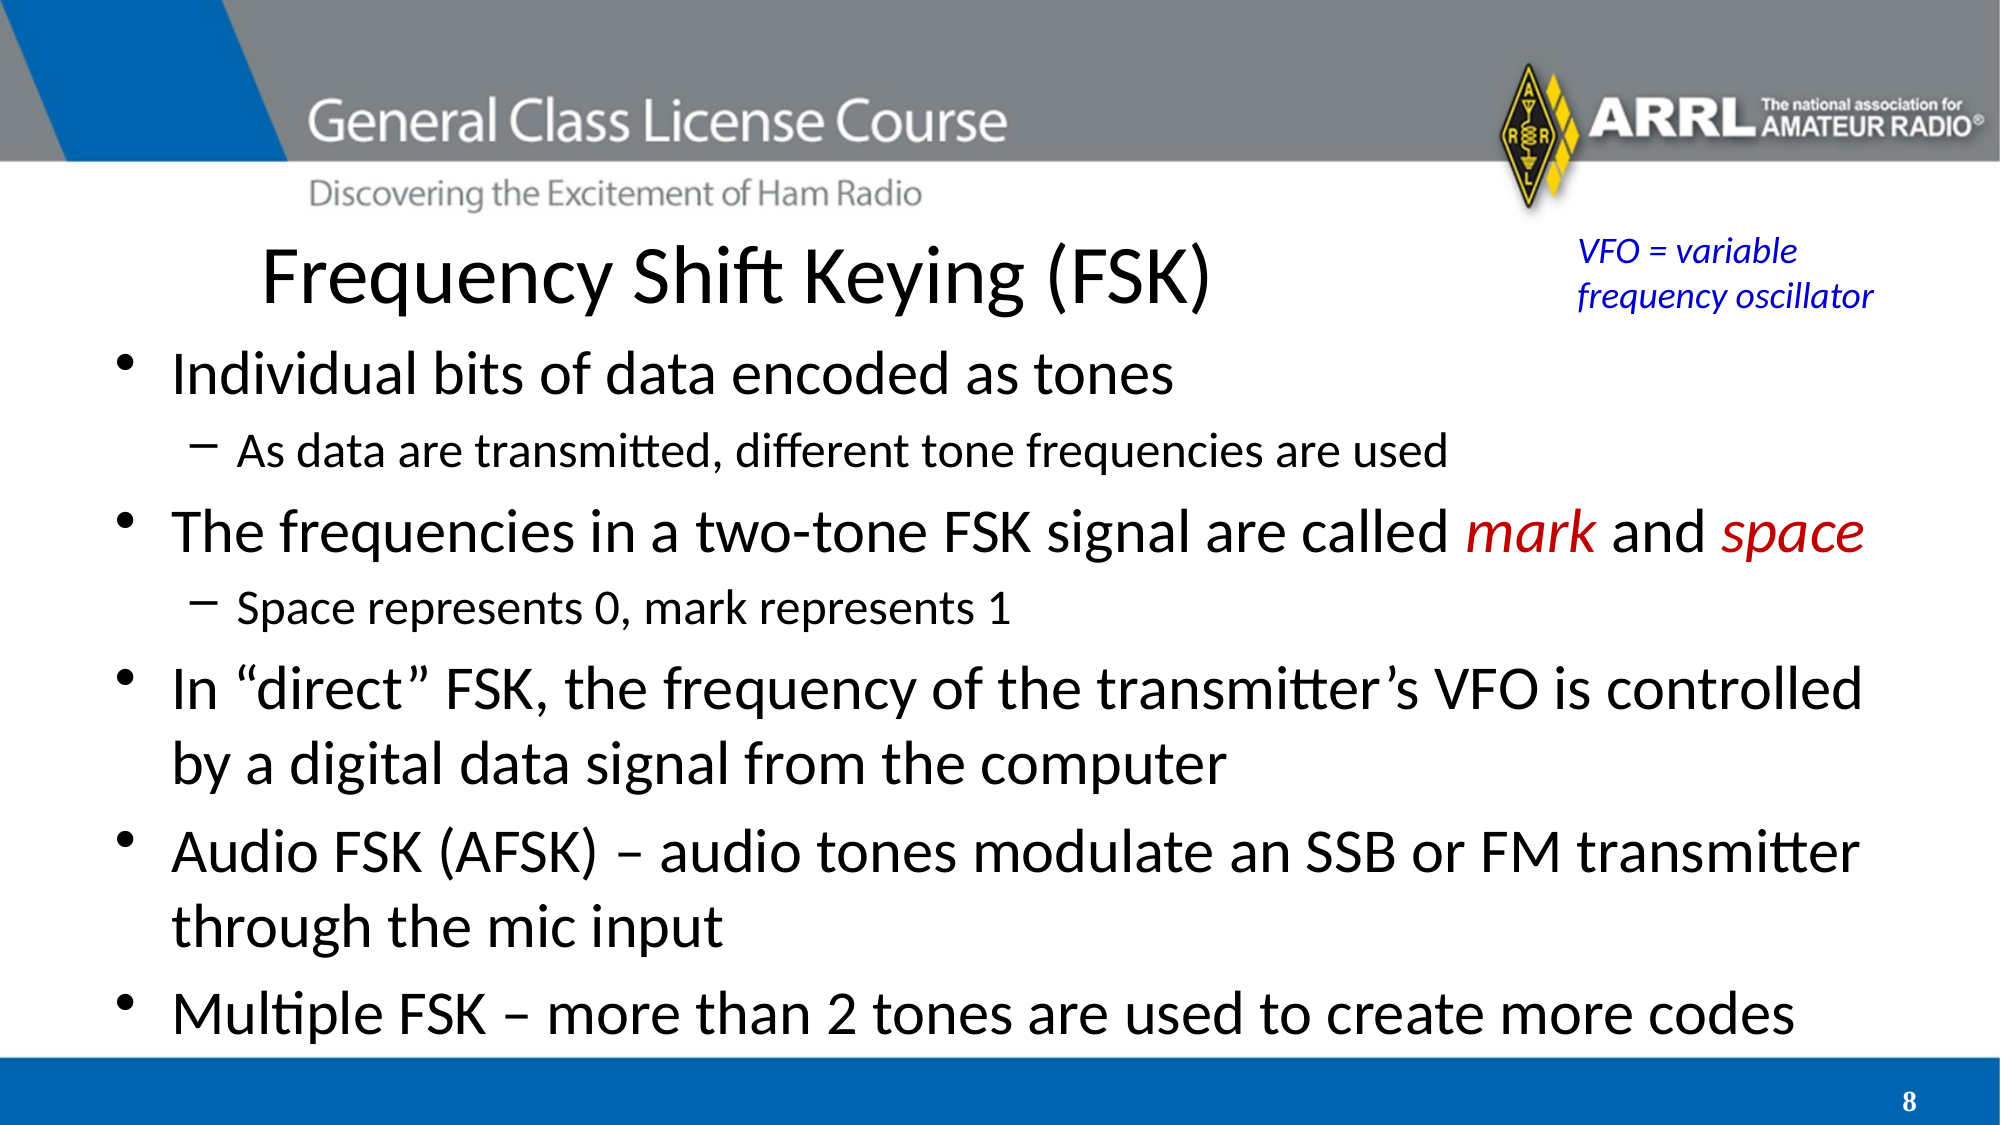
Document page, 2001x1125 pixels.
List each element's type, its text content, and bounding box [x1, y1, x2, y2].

text_box VFO = variable frequency oscillator [1562, 218, 1963, 324]
title Frequency Shift Keying (FSK) [96, 212, 1325, 356]
list Individual bits of data encoded as tones As data are transmitted, different tone frequencies are used The frequencies in a two-tone FSK signal are called mark and space Space represents 0, mark represents 1 In “direct” FSK, the frequency of the transmitter’s VFO is controlled by a digital data signal from the computer Audio FSK (AFSK) – audio tones modulate an SSB or FM transmitter through the mic input Multiple FSK – more than 2 tones are used to create more codes [99, 324, 1900, 1075]
picture [0, 0, 2001, 1125]
